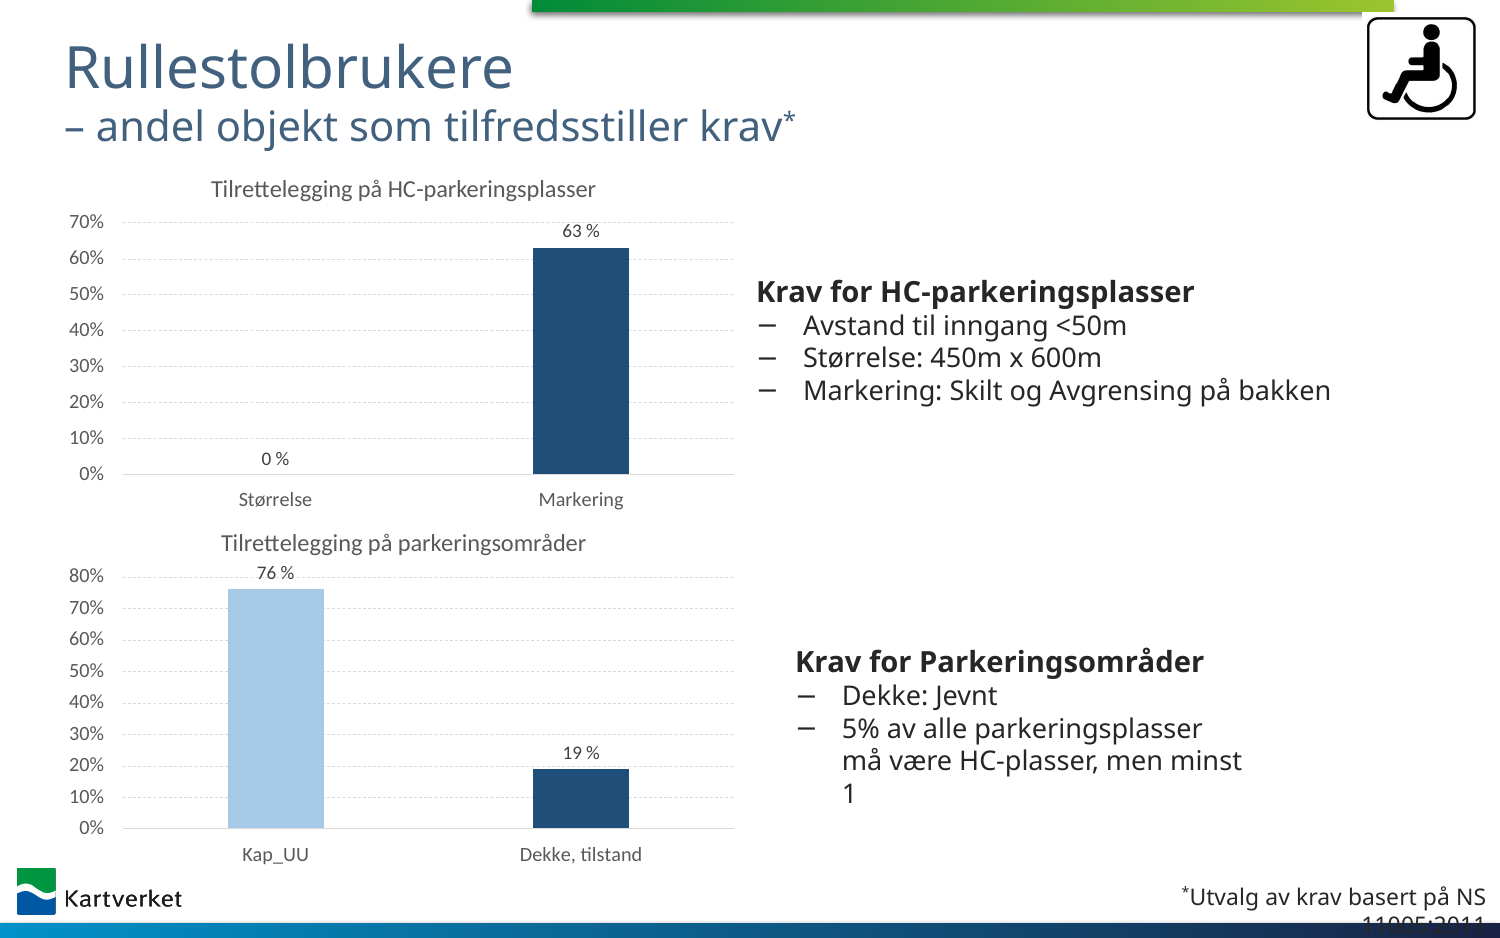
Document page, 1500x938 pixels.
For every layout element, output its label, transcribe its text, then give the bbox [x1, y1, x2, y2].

text_box Krav for HC-parkeringsplasser Avstand til inngang <50m Størrelse: 450m x 600m Markering: Skilt og Avgrensing på bakken [750, 265, 1346, 413]
picture [62, 166, 746, 519]
picture [1362, 12, 1481, 126]
text_box *Utvalg av krav basert på NS 11005:2011 [1068, 873, 1500, 938]
text_box Krav for Parkeringsområder Dekke: Jevnt 5% av alle parkeringsplasser må være HC-plasser, men minst 1 [780, 636, 1261, 816]
text_box Rullestolbrukere – andel objekt som tilfredsstiller krav* [49, 25, 1431, 158]
picture [62, 520, 746, 874]
